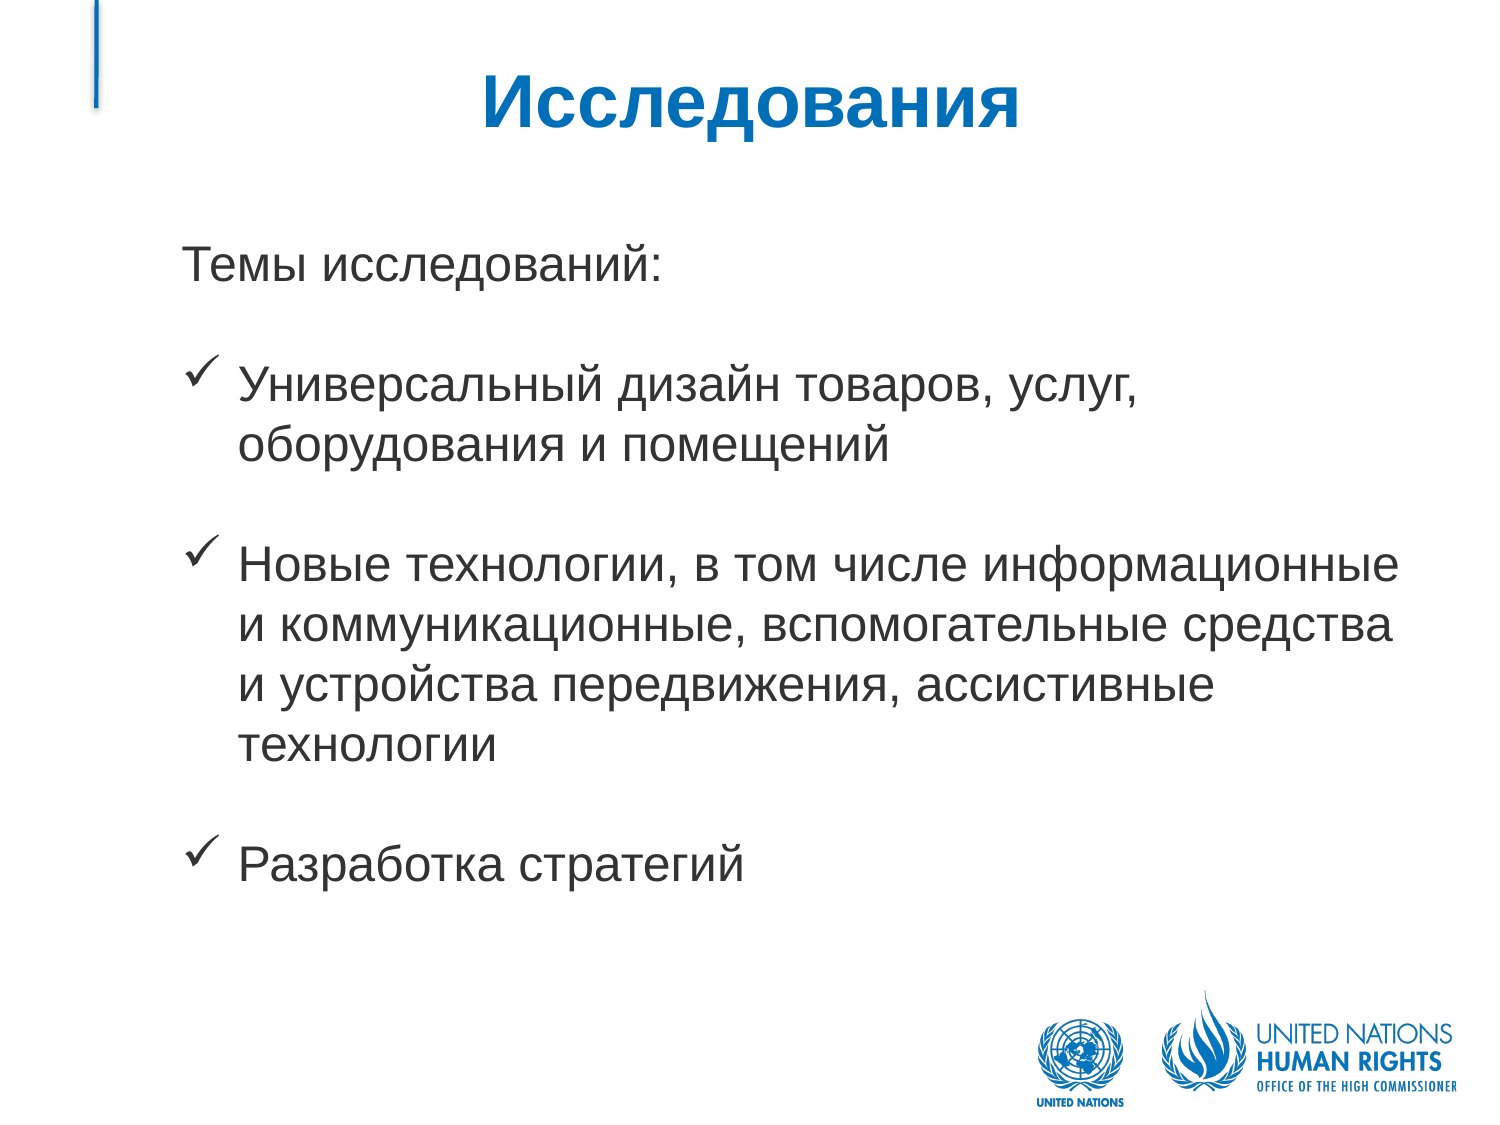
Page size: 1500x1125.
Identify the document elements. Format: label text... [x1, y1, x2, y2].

title Исследования [68, 45, 1437, 224]
picture [1037, 990, 1457, 1107]
text_box Темы исследований: Универсальный дизайн товаров, услуг, оборудования и помещений Новые технологии, в том числе информационные и коммуникационные, вспомогательные средства и устройства передвижения, ассистивные технологии Разработка стратегий [166, 223, 1437, 988]
